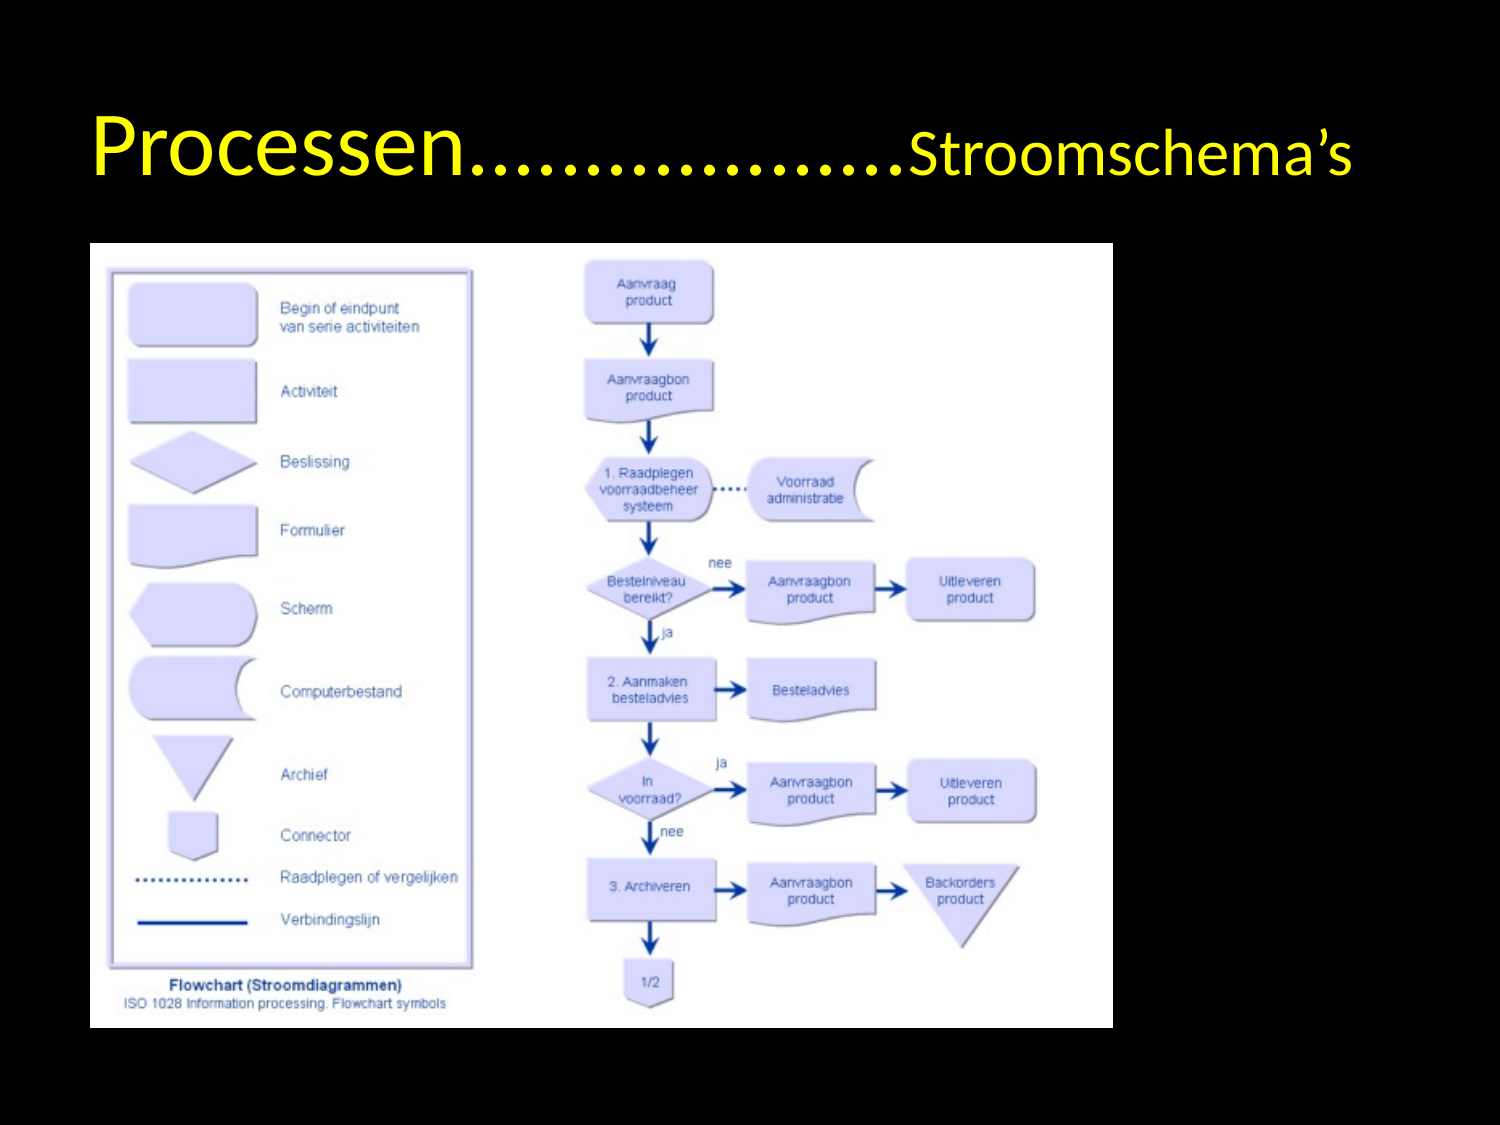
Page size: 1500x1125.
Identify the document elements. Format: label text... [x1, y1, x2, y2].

picture [89, 243, 1113, 1029]
title Processen...................Stroomschema’s [75, 45, 1425, 233]
